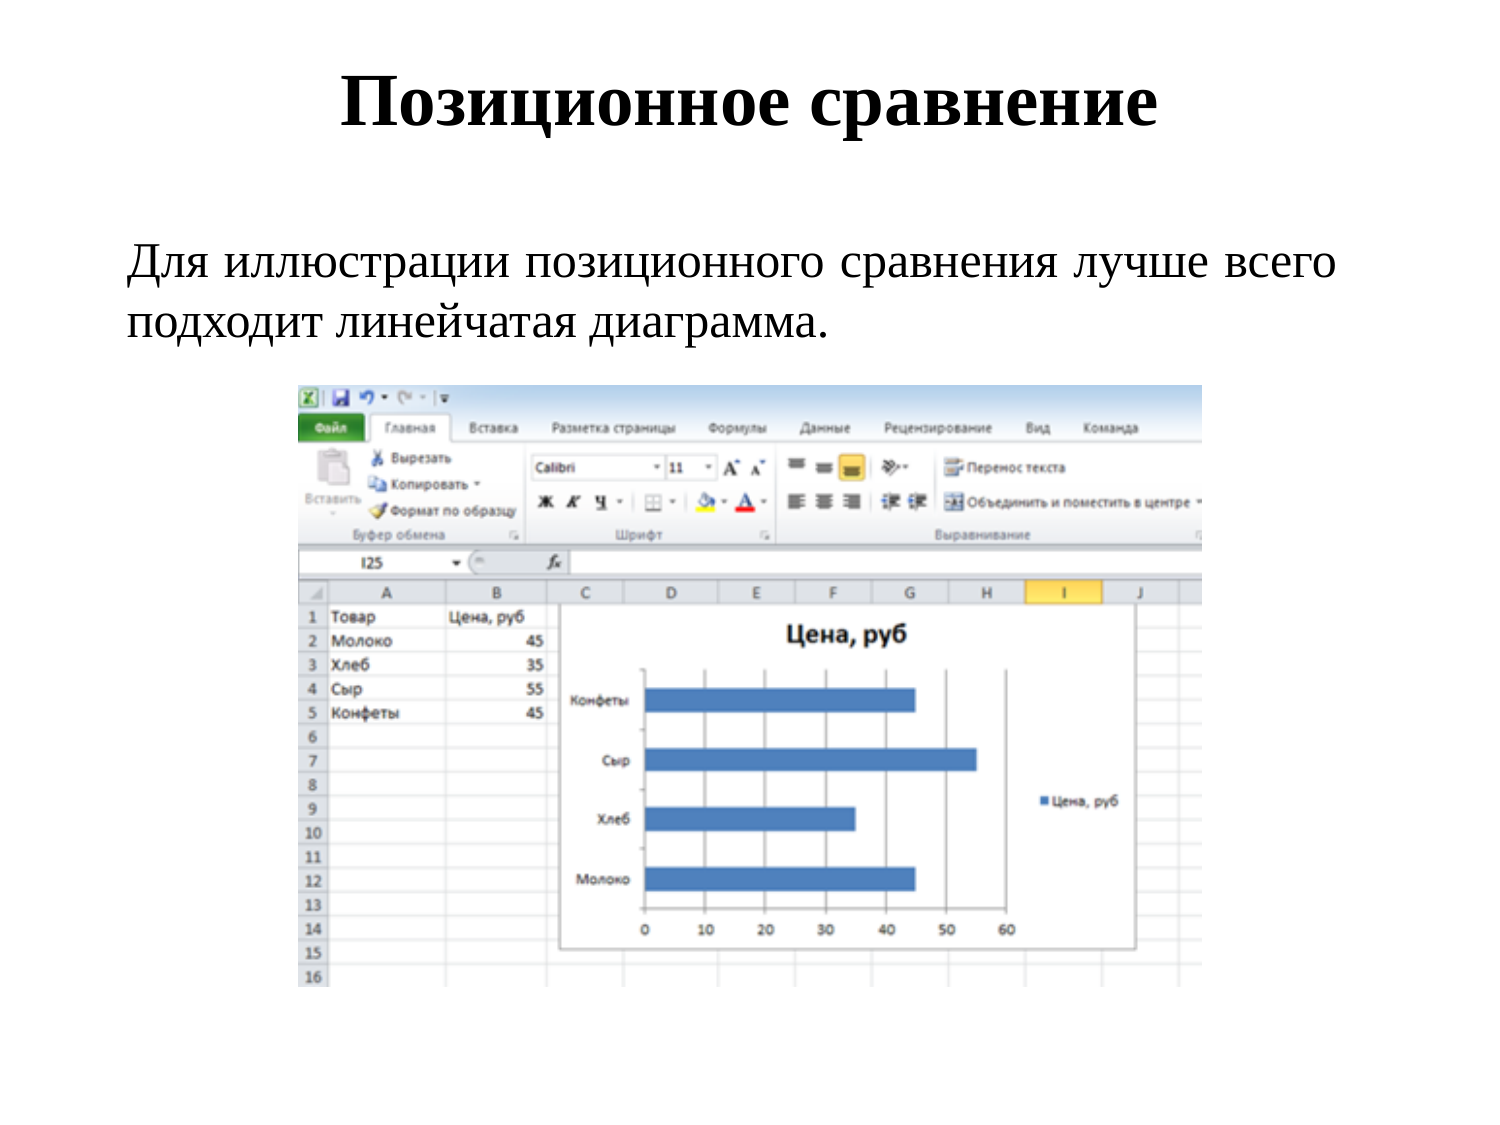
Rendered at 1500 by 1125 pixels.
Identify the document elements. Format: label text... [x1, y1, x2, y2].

text_box Для иллюстрации позиционного сравнения лучше всего подходит линейчатая диаграмма. [112, 219, 1353, 355]
text_box Позиционное сравнение [325, 42, 1175, 148]
picture [297, 385, 1202, 987]
